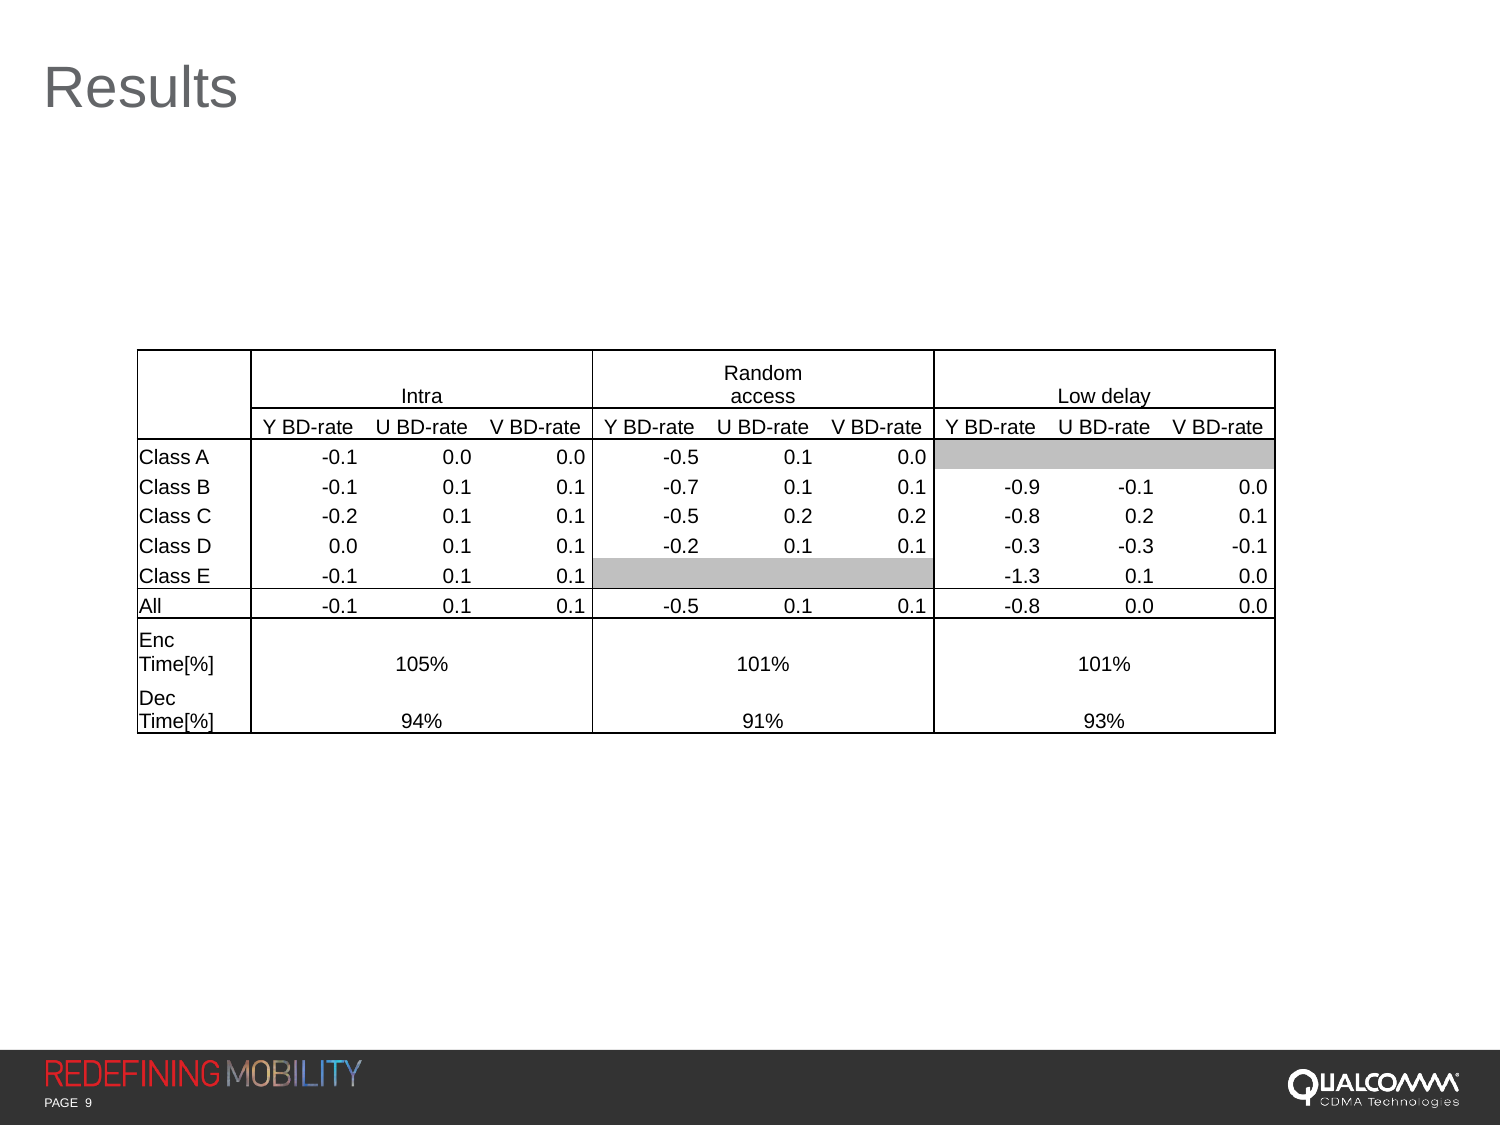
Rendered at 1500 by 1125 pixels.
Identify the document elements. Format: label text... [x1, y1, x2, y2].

table_header Low delay [935, 351, 1274, 407]
table_header [593, 351, 706, 407]
table_cell 105% [252, 619, 592, 676]
table_cell Class B [138, 469, 250, 499]
title Results [28, 44, 1462, 138]
picture [1278, 1058, 1478, 1114]
table_cell -0.2 [252, 499, 365, 529]
table_cell 0.1 [706, 440, 820, 469]
table_cell Y BD-rate [935, 409, 1047, 438]
table_cell 0.1 [479, 589, 592, 617]
table_cell -0.2 [593, 529, 706, 558]
table_cell -0.8 [935, 499, 1047, 529]
table_cell 0.0 [1047, 589, 1161, 617]
table_cell 0.1 [1161, 499, 1274, 529]
table_cell 94% [252, 676, 592, 732]
table_cell -0.1 [1047, 469, 1161, 499]
table_cell 0.1 [365, 469, 479, 499]
table_cell 0.1 [820, 529, 933, 558]
table_cell -0.3 [935, 529, 1047, 558]
table_cell 0.0 [820, 440, 933, 469]
table_cell [1161, 440, 1274, 469]
table_cell Class C [138, 499, 250, 529]
table_cell 0.1 [365, 499, 479, 529]
table_cell 101% [935, 619, 1274, 676]
table_cell 0.0 [479, 440, 592, 469]
table_cell -0.5 [593, 440, 706, 469]
table_header [138, 351, 250, 438]
table_cell V BD-rate [1161, 409, 1274, 438]
table_cell 0.2 [820, 499, 933, 529]
table_cell 0.1 [365, 558, 479, 588]
table_cell -0.9 [935, 469, 1047, 499]
table_cell -0.1 [1161, 529, 1274, 558]
table_cell 0.0 [1161, 558, 1274, 588]
table_cell Class A [138, 440, 250, 469]
table_cell [935, 440, 1047, 469]
table_cell 0.1 [479, 558, 592, 588]
table_cell -0.5 [593, 589, 706, 617]
table_cell 0.1 [479, 529, 592, 558]
table_header [820, 351, 933, 407]
table_cell Dec Time[%] [138, 676, 250, 732]
table_cell [706, 558, 820, 588]
table_cell 101% [593, 619, 933, 676]
table_cell [1047, 440, 1161, 469]
table_cell 0.1 [706, 529, 820, 558]
table_cell 0.1 [706, 469, 820, 499]
table_cell U BD-rate [706, 409, 820, 438]
table_cell -0.8 [935, 589, 1047, 617]
picture [30, 1048, 372, 1099]
table_cell 0.1 [479, 469, 592, 499]
table_cell -1.3 [935, 558, 1047, 588]
table_cell 0.1 [820, 469, 933, 499]
table_cell -0.7 [593, 469, 706, 499]
table_cell -0.3 [1047, 529, 1161, 558]
table_cell 0.2 [706, 499, 820, 529]
table_cell 93% [935, 676, 1274, 732]
table_cell -0.1 [252, 589, 365, 617]
table_cell [593, 558, 706, 588]
table_cell V BD-rate [820, 409, 933, 438]
table_header Random access [706, 351, 820, 407]
table_cell -0.1 [252, 558, 365, 588]
table_cell 0.1 [706, 589, 820, 617]
table_cell 0.0 [1161, 589, 1274, 617]
table_cell Enc Time[%] [138, 619, 250, 676]
table_cell 0.0 [252, 529, 365, 558]
table_cell -0.1 [252, 469, 365, 499]
table_cell Class D [138, 529, 250, 558]
table_cell All [138, 589, 250, 617]
table_cell 0.1 [365, 529, 479, 558]
table_cell Y BD-rate [252, 409, 365, 438]
table_cell -0.5 [593, 499, 706, 529]
table_cell 0.1 [820, 589, 933, 617]
table_cell 0.1 [479, 499, 592, 529]
table_cell [820, 558, 933, 588]
table_cell 0.1 [1047, 558, 1161, 588]
table_cell 91% [593, 676, 933, 732]
table_header Intra [252, 351, 592, 407]
table_cell U BD-rate [365, 409, 479, 438]
table_cell 0.2 [1047, 499, 1161, 529]
table_cell 0.1 [365, 589, 479, 617]
table_cell 0.0 [365, 440, 479, 469]
table_cell Class E [138, 558, 250, 588]
table_cell 0.0 [1161, 469, 1274, 499]
table_cell U BD-rate [1047, 409, 1161, 438]
table_cell Y BD-rate [593, 409, 706, 438]
table_cell -0.1 [252, 440, 365, 469]
table_cell V BD-rate [479, 409, 592, 438]
